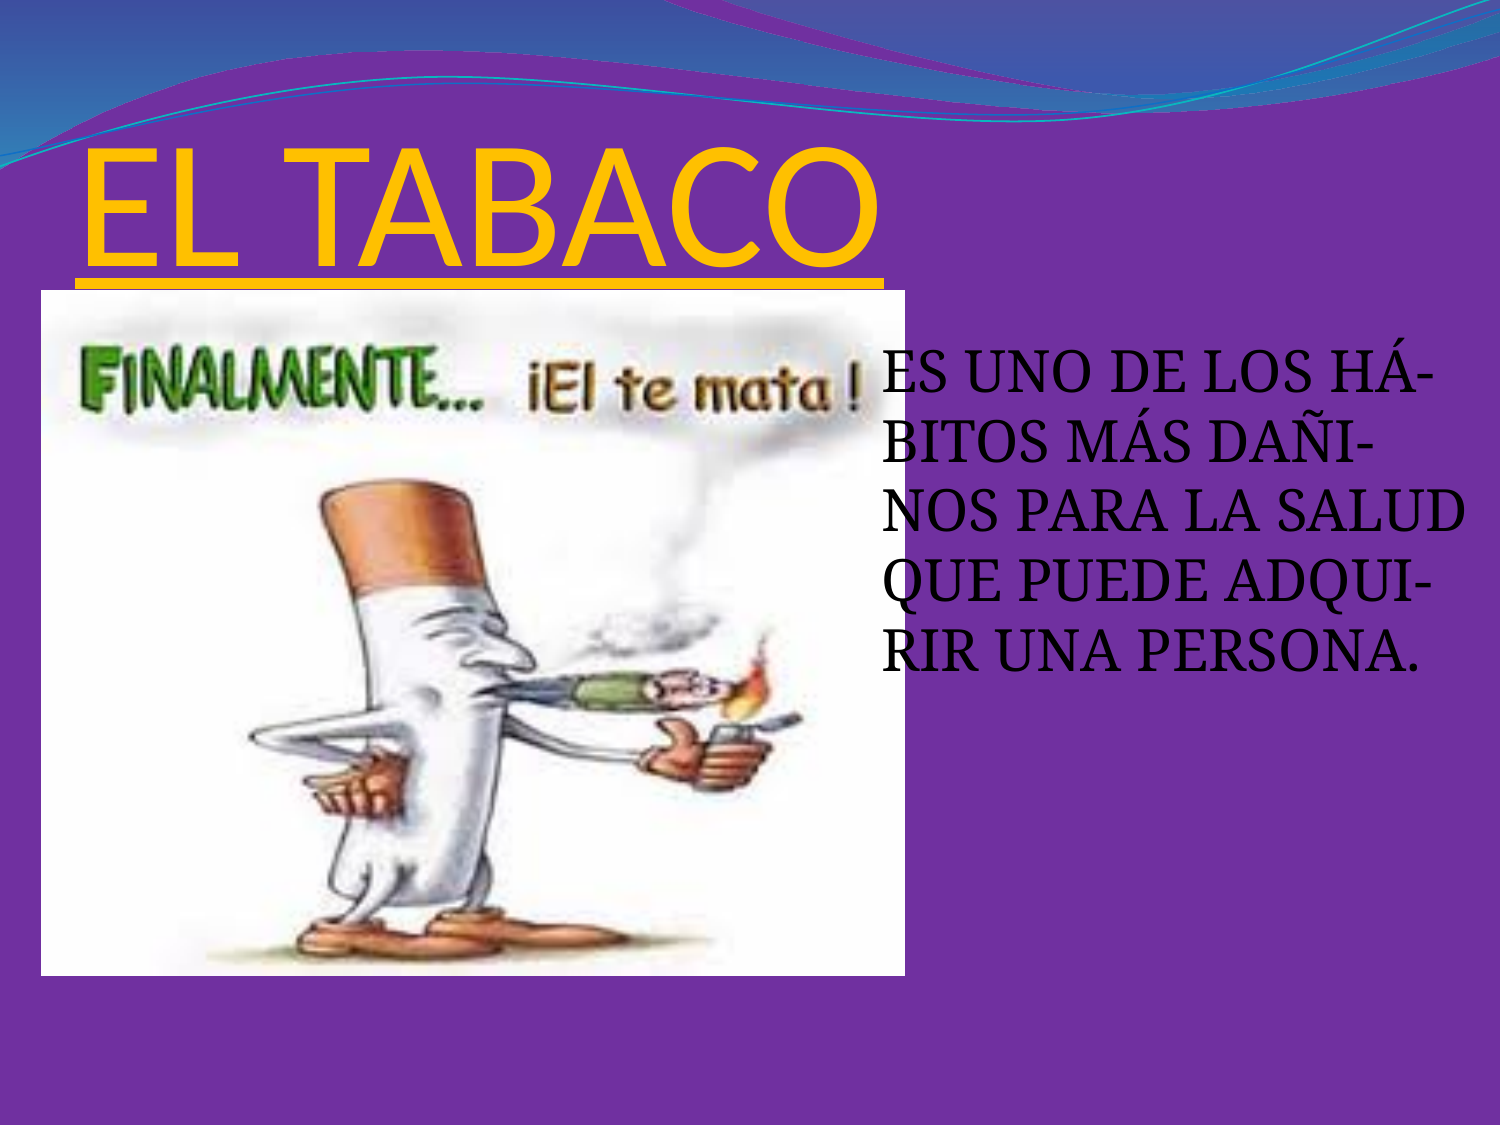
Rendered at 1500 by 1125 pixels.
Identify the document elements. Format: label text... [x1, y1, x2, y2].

text_box ES UNO DE LOS HÁ- BITOS MÁS DAÑI- NOS PARA LA SALUD QUE PUEDE ADQUI- RIR UNA PERSONA. [915, 326, 1483, 691]
picture [41, 290, 905, 976]
title EL TABACO [75, 115, 1425, 303]
